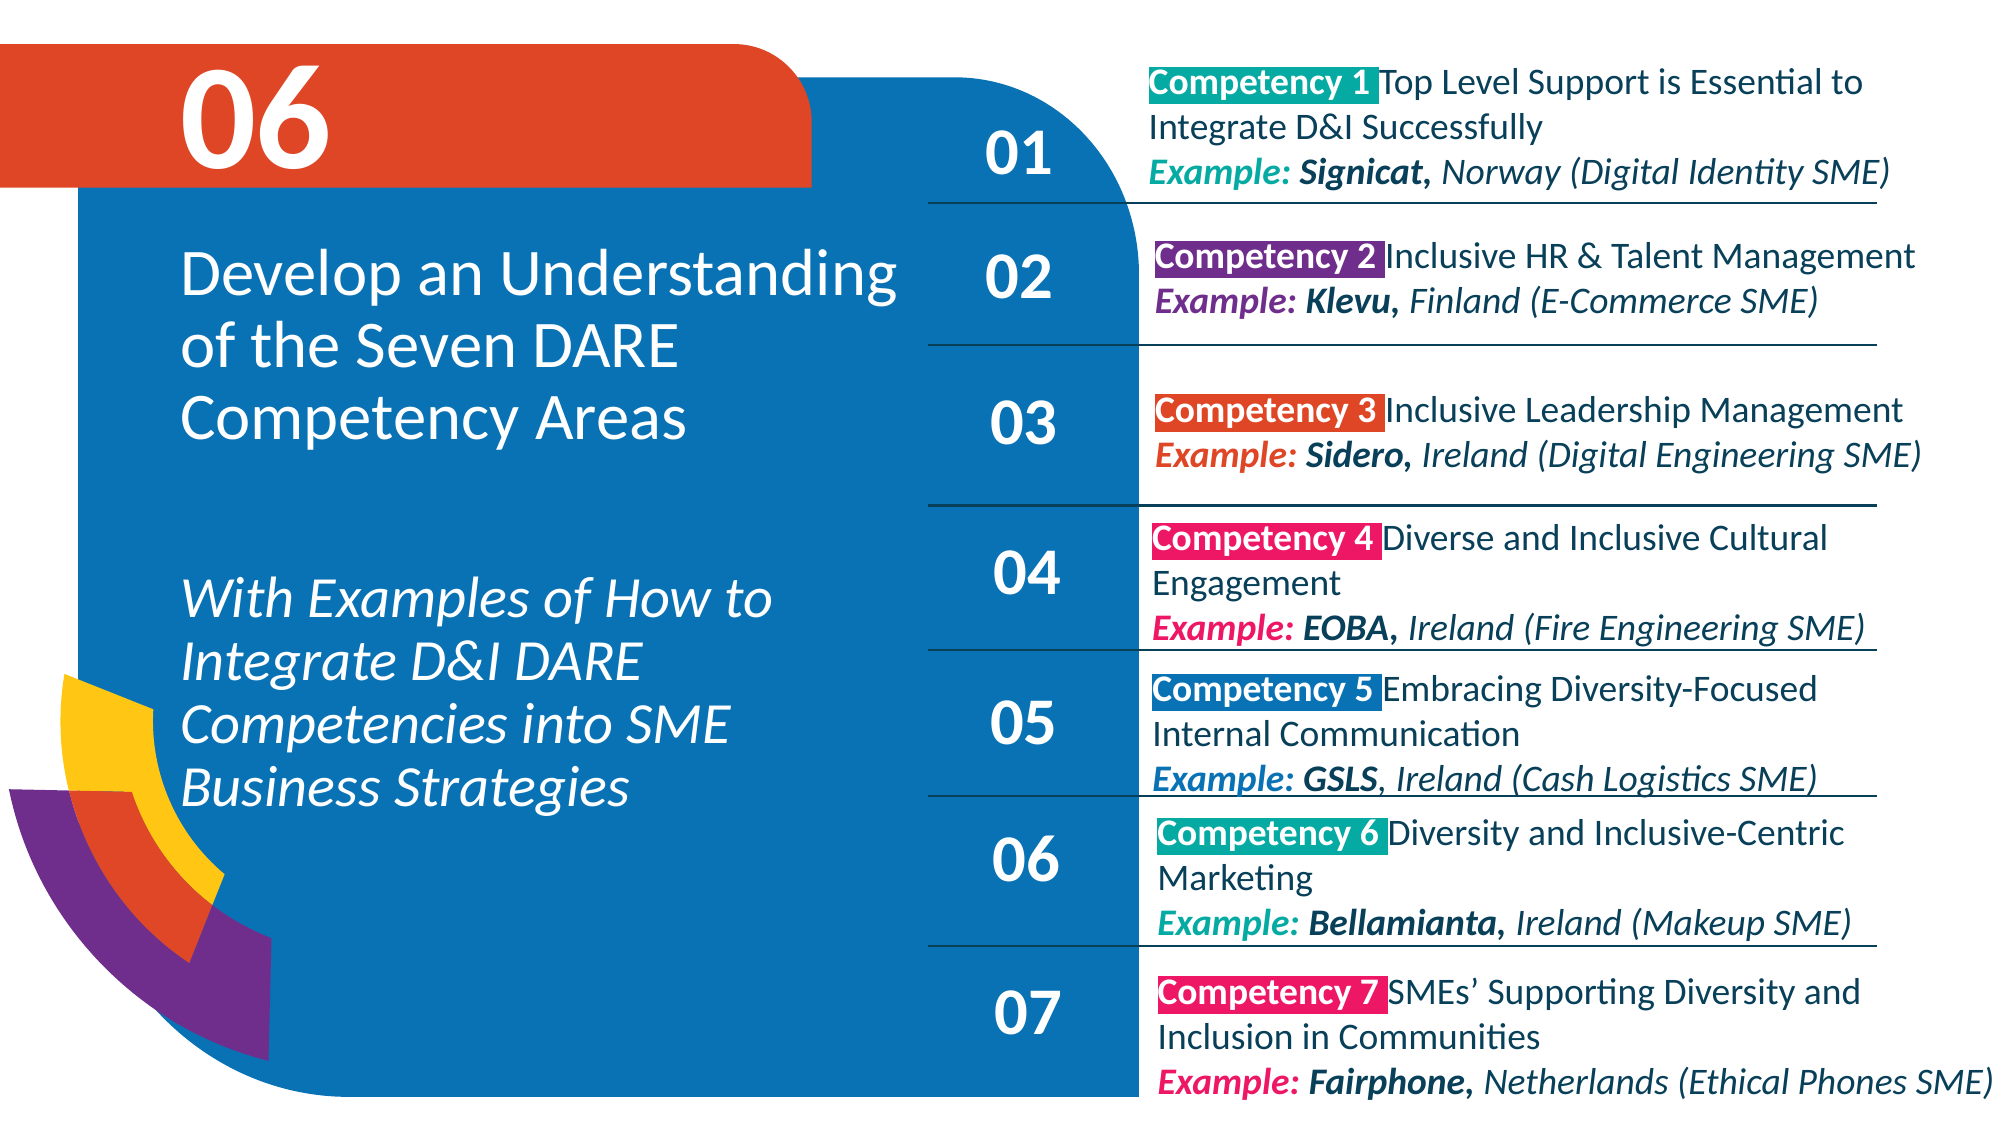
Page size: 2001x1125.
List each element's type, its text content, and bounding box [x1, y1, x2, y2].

text_box 07 [970, 956, 1086, 1070]
text_box Competency 5 Embracing Diversity-Focused Internal Communication Example: GSLS, Ireland (Cash Logistics SME) [1137, 697, 1925, 811]
list 01 [961, 96, 1077, 210]
text_box Competency 1 Top Level Support is Essential to Integrate D&I Successfully Example: Signicat, Norway (Digital Identity SME) [1133, 68, 1961, 182]
list 06 [969, 803, 1085, 917]
list 03 [966, 366, 1082, 480]
text_box 02 [948, 219, 1090, 334]
text_box Develop an Understanding of the Seven DARE Competency Areas With Examples of How to Integrate D&I DARE Competencies into SME Business Strategies [165, 230, 925, 442]
text_box Competency 6 Diversity and Inclusive-Centric Marketing Example: Bellamianta, Ireland (Makeup SME) [1142, 841, 1998, 955]
text_box Competency 2 Inclusive HR & Talent Management Example: Klevu, Finland (E-Commerce SME) [1140, 219, 1995, 334]
text_box 06 [165, 31, 505, 128]
list 05 [966, 667, 1082, 781]
list 04 [969, 516, 1085, 631]
text_box Competency 3 Inclusive Leadership Management Example: Sidero, Ireland (Digital Engineering SME) [1140, 395, 1967, 509]
text_box Competency 4 Diverse and Inclusive Cultural Engagement Example: EOBA, Ireland (Fire Engineering SME) [1137, 546, 1992, 660]
text_box Competency 7 SMEs’ Supporting Diversity and Inclusion in Communities Example: Fairphone, Netherlands (Ethical Phones SME) [1142, 1005, 2000, 1119]
